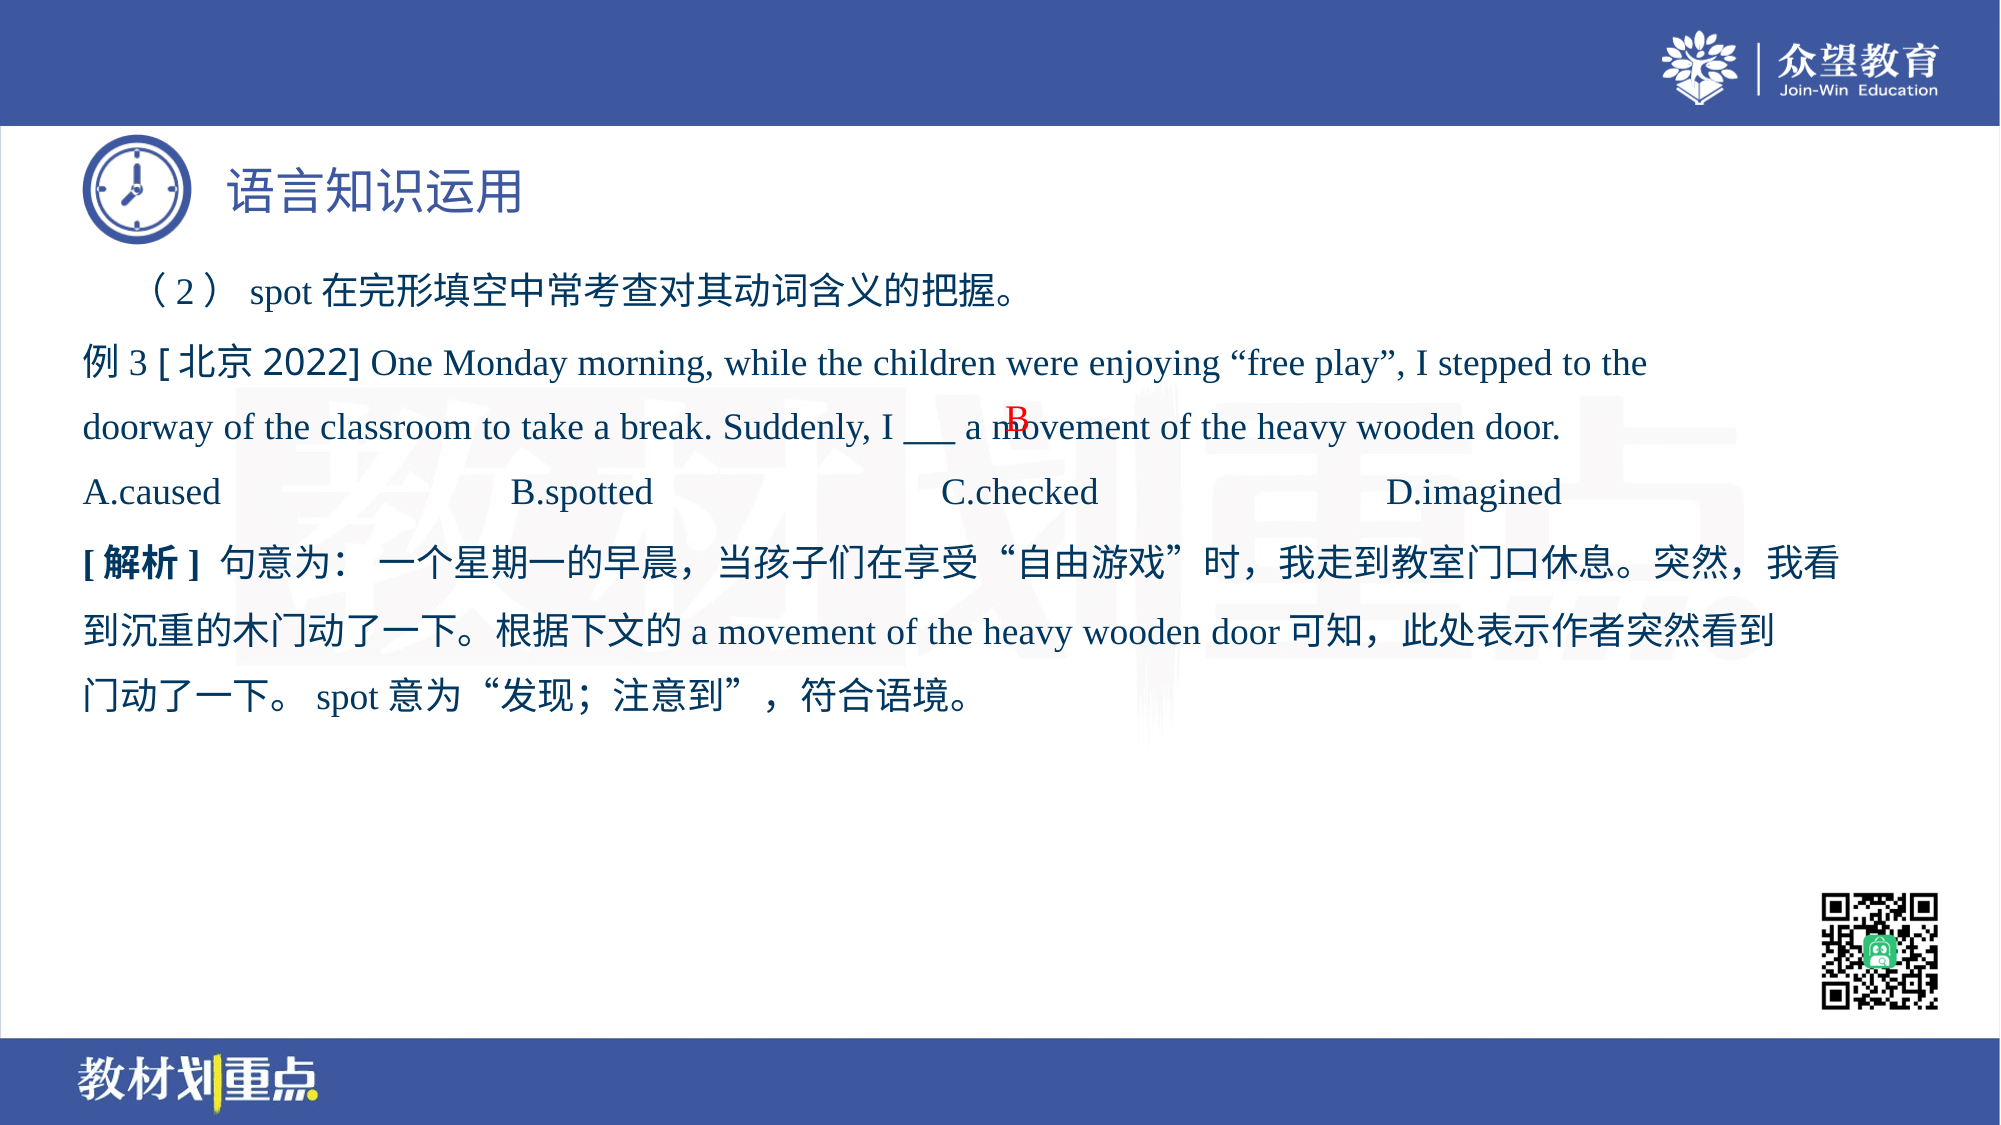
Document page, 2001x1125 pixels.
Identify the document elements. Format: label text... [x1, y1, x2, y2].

text_box [解析] 句意为： 一个星期一的早晨，当孩子们在享受“自由游戏”时，我走到教室门口休息。突然，我看 到沉重的木门动了一下。根据下文的a movement of the heavy wooden door可知，此处表示作者突然看到 门动了一下。spot意为“发现；注意到”，符合语境。 [82, 514, 1817, 711]
text_box A.caused B.spotted C.checked D.imagined [82, 447, 1817, 506]
text_box B [991, 374, 1044, 433]
text_box （2）spot在完形填空中常考查对其动词含义的把握。 [82, 247, 1817, 306]
text_box 例3 [北京2022] One Monday morning, while the children were enjoying “free play”, I stepped to the doorway of the classroom to take a break. Suddenly, I ___ a movement of the heavy wooden door. [82, 313, 1817, 441]
picture [0, 0, 2000, 1125]
